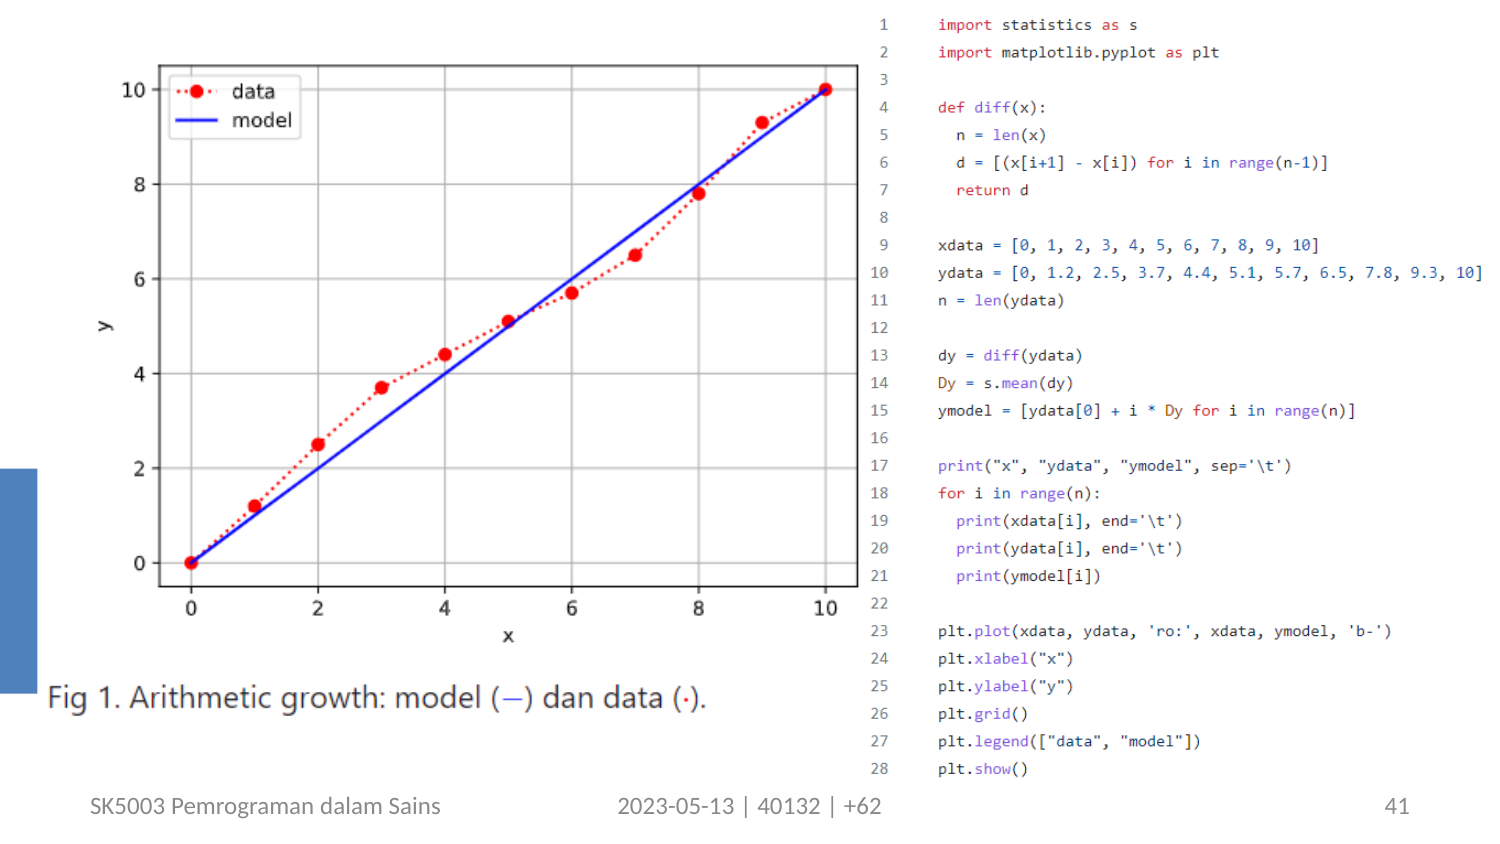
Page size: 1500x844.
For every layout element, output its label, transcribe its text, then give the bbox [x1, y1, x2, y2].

slide_number 41 [1074, 793, 1425, 827]
footer 2023-05-13 | 40132 | +62 [512, 782, 988, 827]
slide_number SK5003 Pemrograman dalam Sains [75, 782, 463, 827]
picture [41, 9, 1493, 785]
